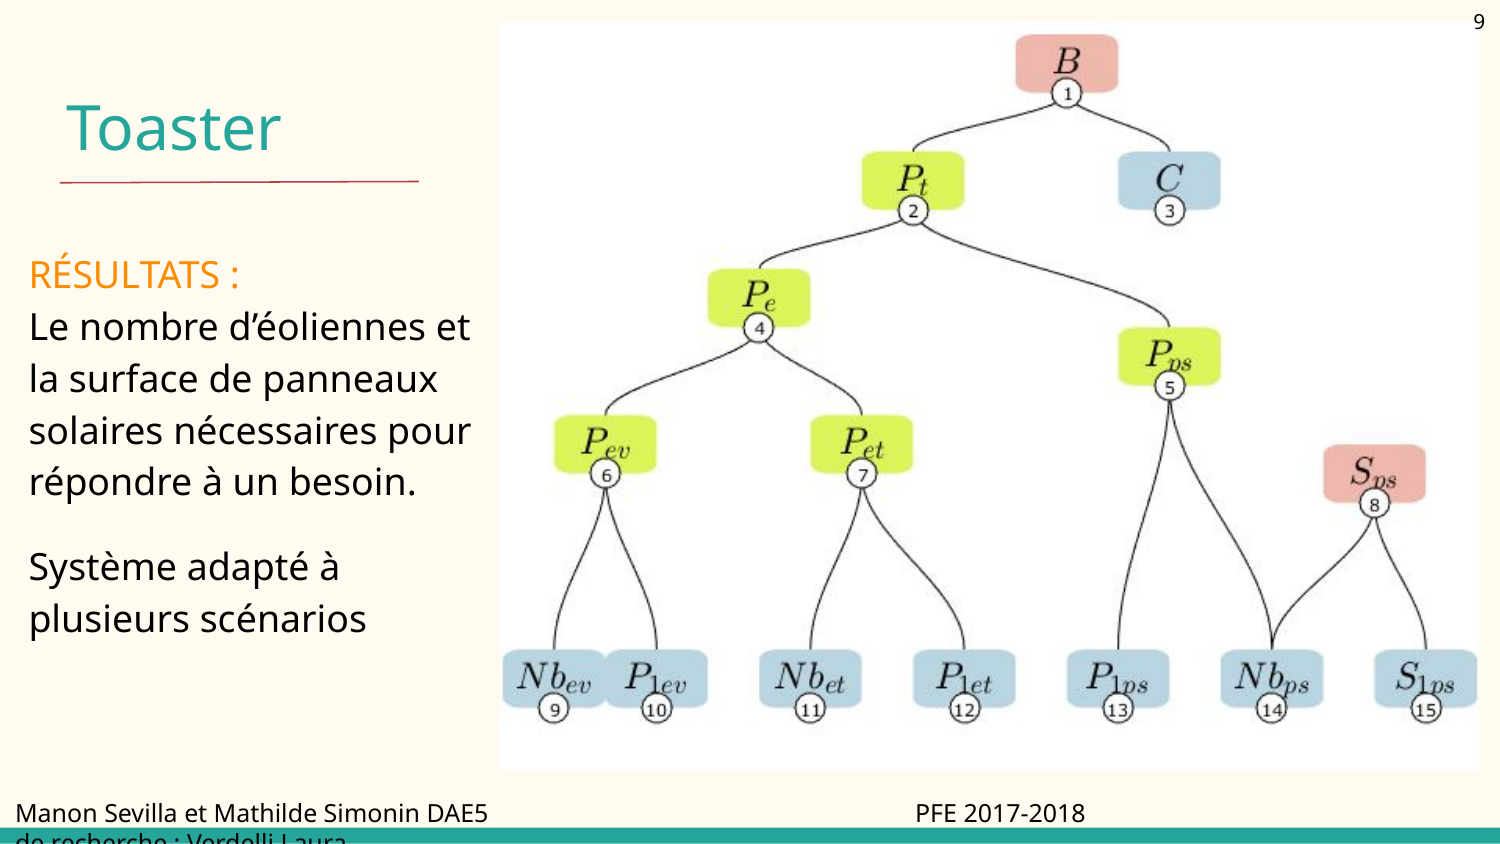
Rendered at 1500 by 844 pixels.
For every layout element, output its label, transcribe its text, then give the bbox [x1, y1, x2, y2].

list RÉSULTATS : Le nombre d’éoliennes et la surface de panneaux solaires nécessaires pour répondre à un besoin. Système adapté à plusieurs scénarios [13, 229, 501, 782]
text_box Manon Sevilla et Mathilde Simonin DAE5 PFE 2017-2018 Directeur de recherche : Verdelli Laura [0, 782, 1500, 844]
picture [499, 22, 1479, 770]
title Toaster [51, 72, 494, 174]
slide_number ‹#› [1410, 0, 1500, 56]
